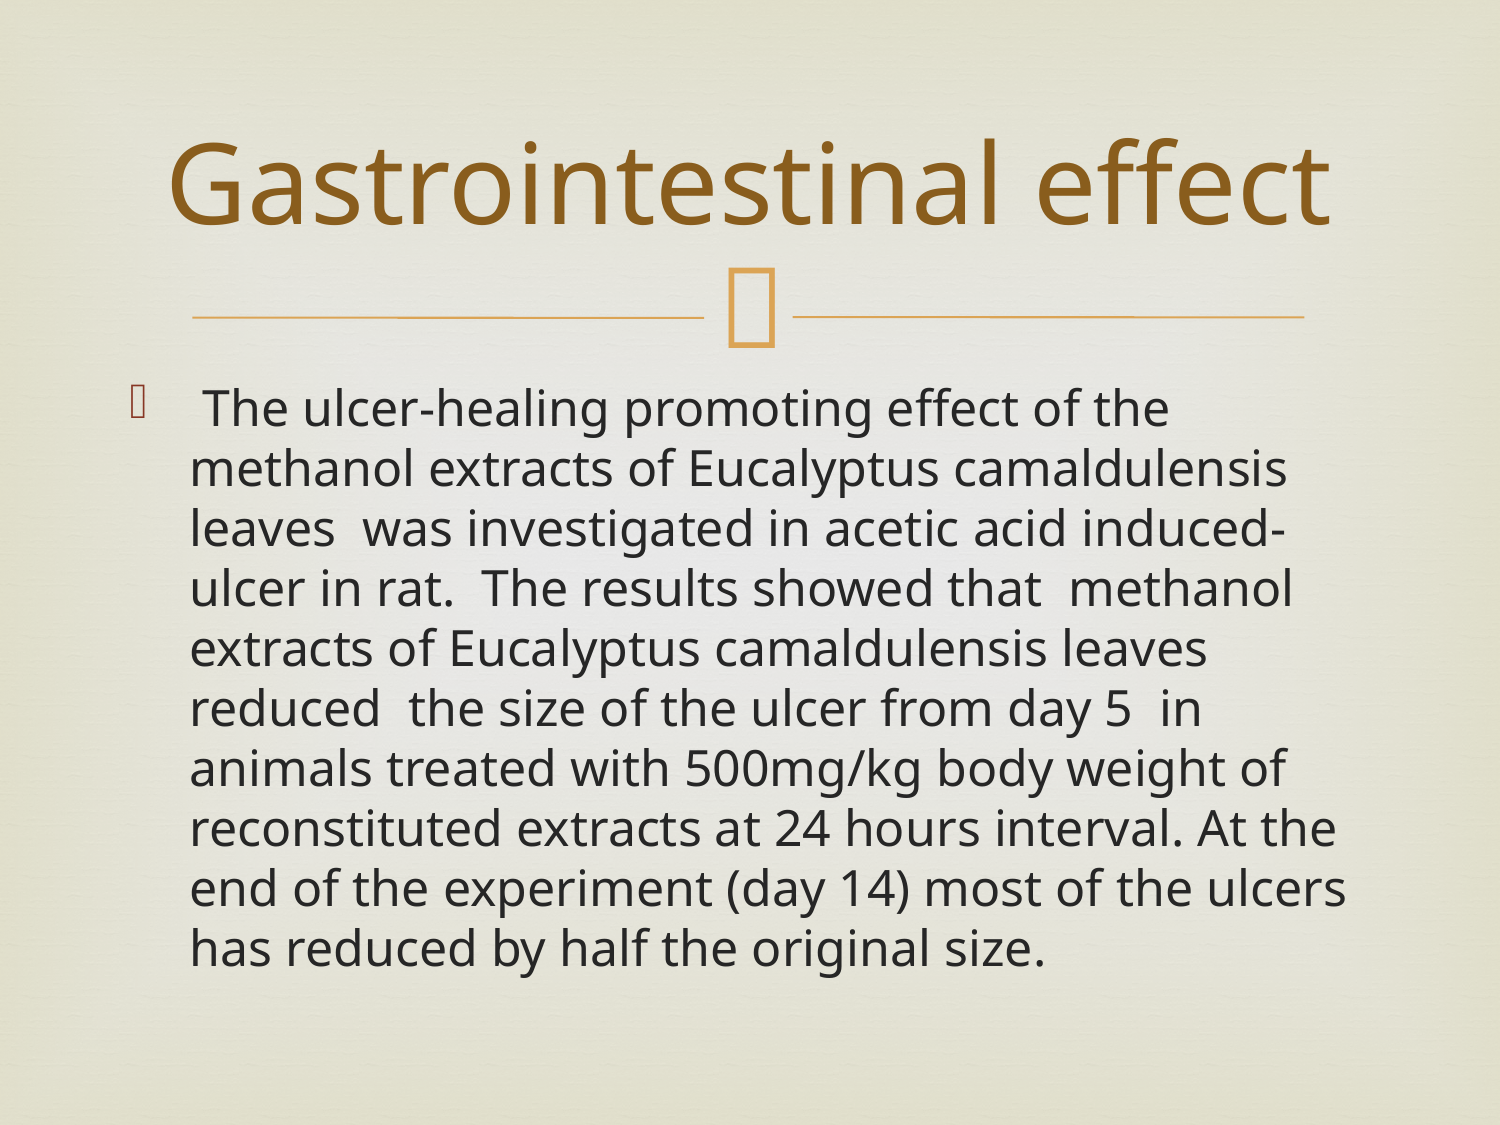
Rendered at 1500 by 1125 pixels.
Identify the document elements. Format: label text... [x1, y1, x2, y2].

title Gastrointestinal effect [112, 93, 1386, 267]
list The ulcer-healing promoting effect of the methanol extracts of Eucalyptus camaldulensis leaves was investigated in acetic acid induced-ulcer in rat. The results showed that methanol extracts of Eucalyptus camaldulensis leaves reduced the size of the ulcer from day 5 in animals treated with 500mg/kg body weight of reconstituted extracts at 24 hours interval. At the end of the experiment (day 14) most of the ulcers has reduced by half the original size. [114, 368, 1386, 1005]
